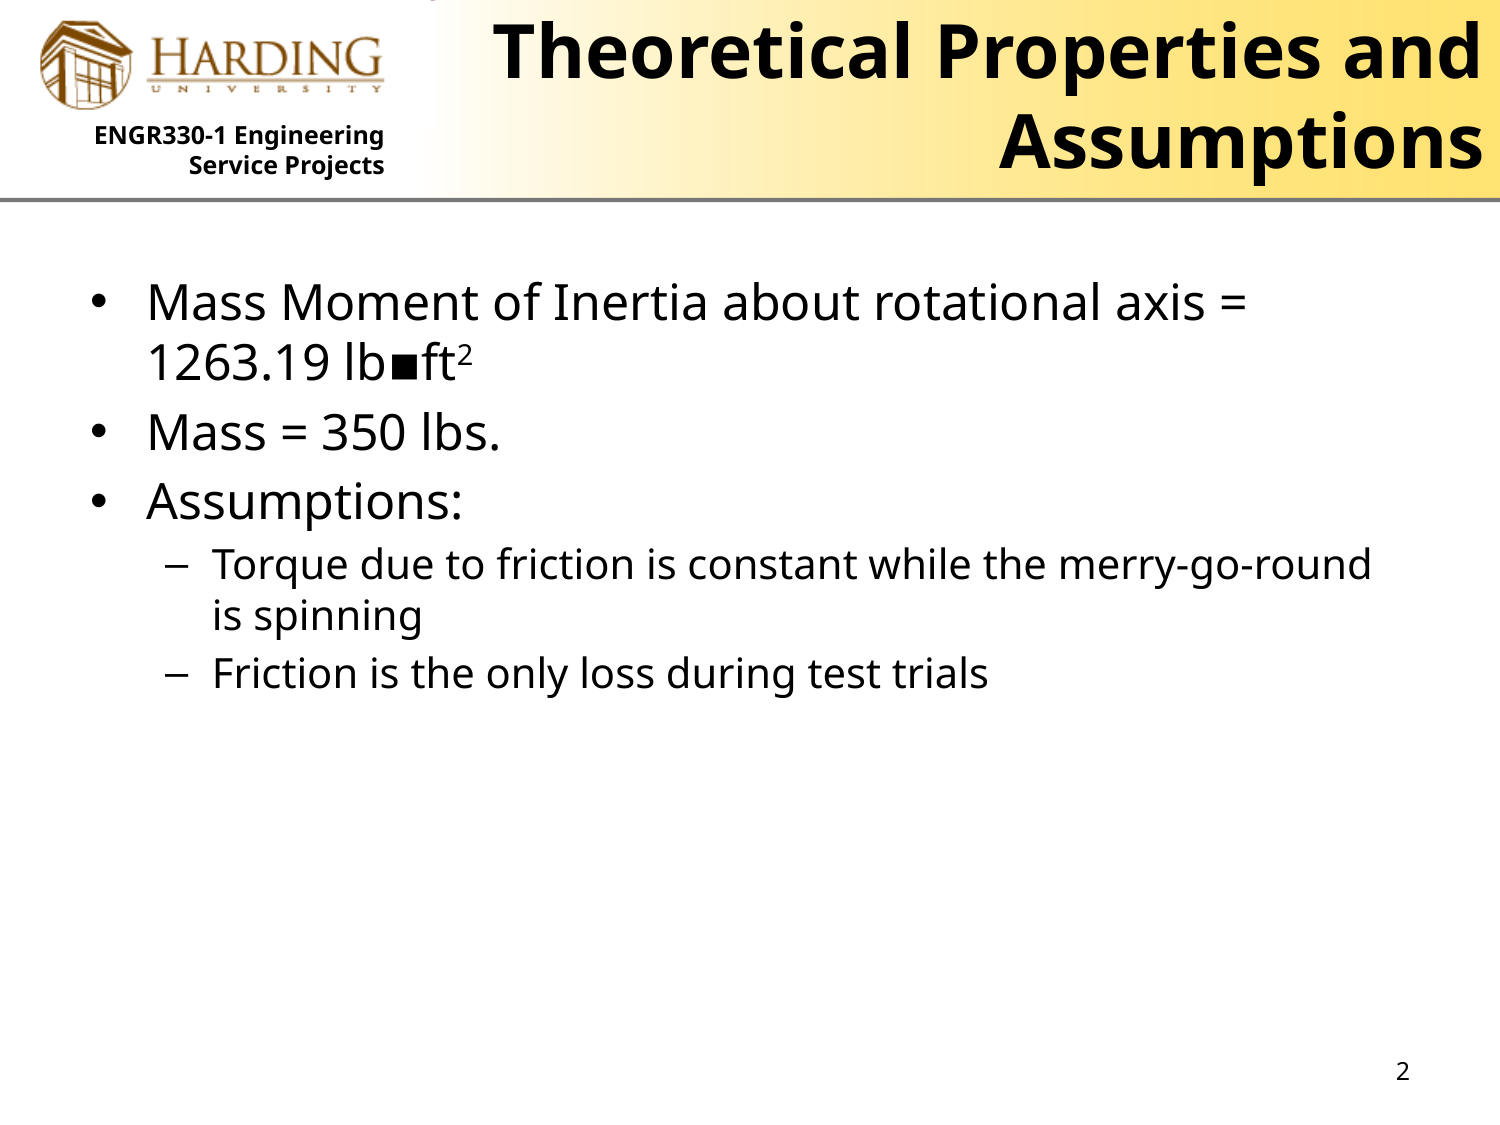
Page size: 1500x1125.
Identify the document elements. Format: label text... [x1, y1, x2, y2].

title Theoretical Properties and Assumptions [399, 0, 1500, 188]
picture [0, 0, 399, 129]
slide_number 2 [1074, 1042, 1425, 1103]
list Mass Moment of Inertia about rotational axis = 1263.19 lb▪ft2 Mass = 350 lbs. Assumptions: Torque due to friction is constant while the merry-go-round is spinning Friction is the only loss during test trials [75, 262, 1425, 1005]
